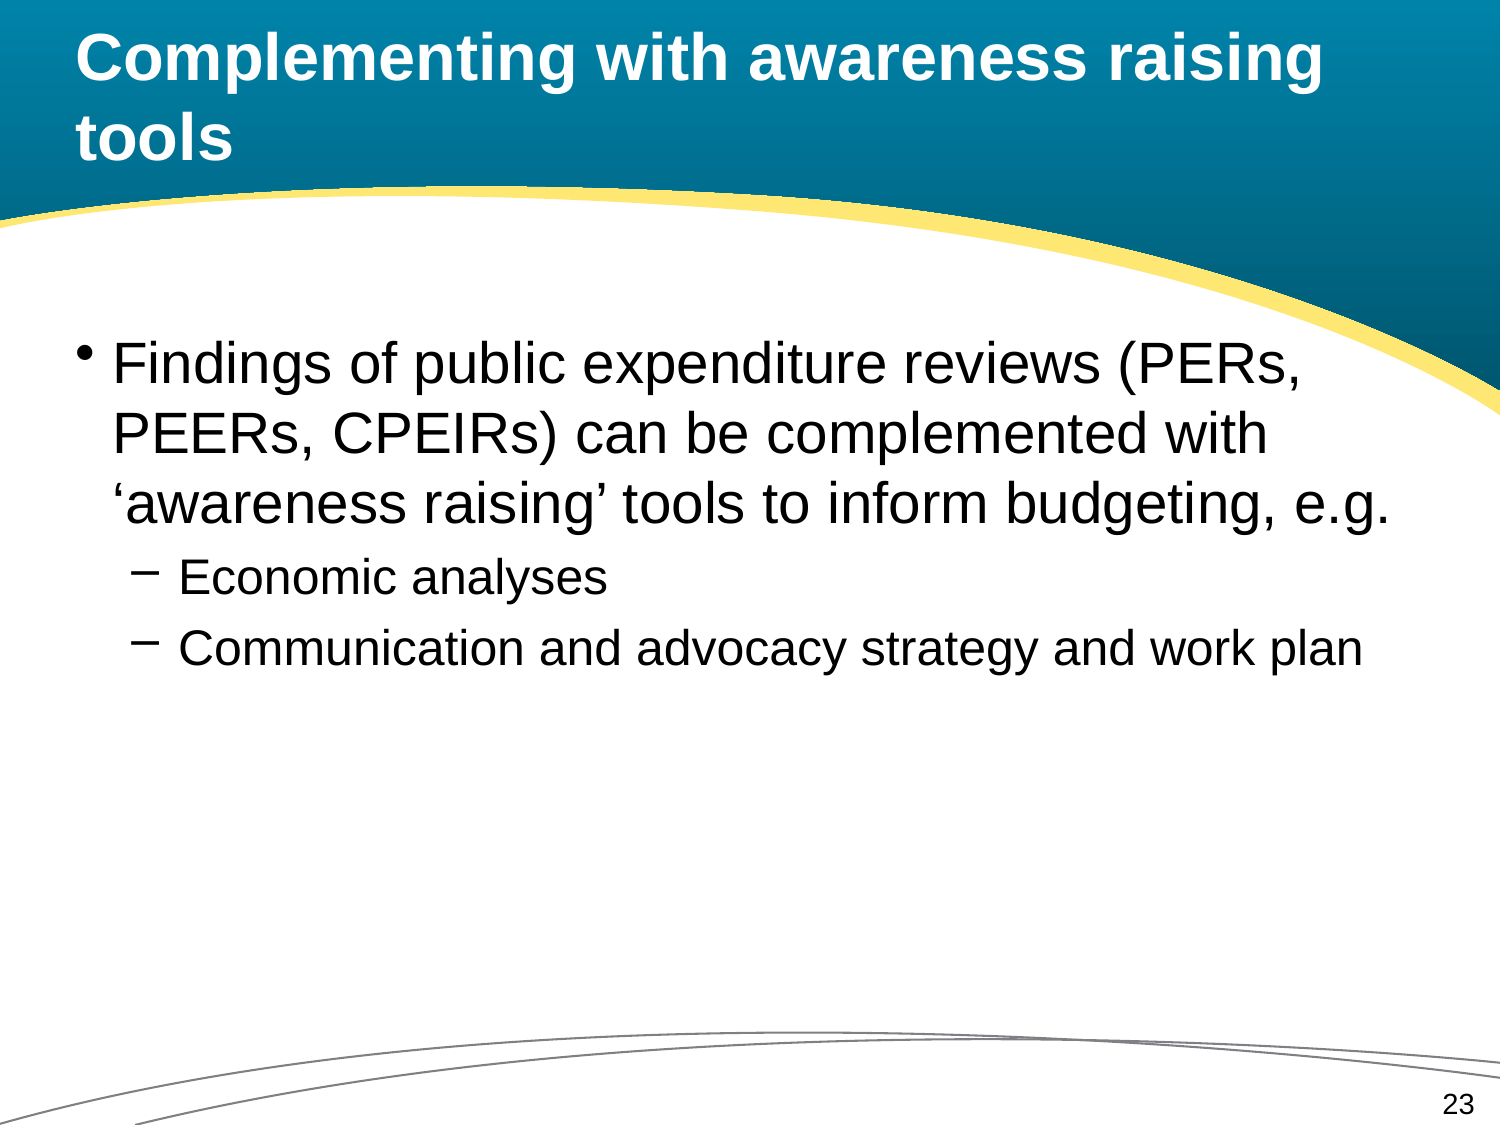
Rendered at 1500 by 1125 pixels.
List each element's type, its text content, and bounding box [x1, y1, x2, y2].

slide_number 23 [1124, 1084, 1476, 1113]
list Findings of public expenditure reviews (PERs, PEERs, CPEIRs) can be complemented with ‘awareness raising’ tools to inform budgeting, e.g. Economic analyses Communication and advocacy strategy and work plan [74, 324, 1476, 1113]
title Complementing with awareness raising tools [74, 0, 1476, 188]
